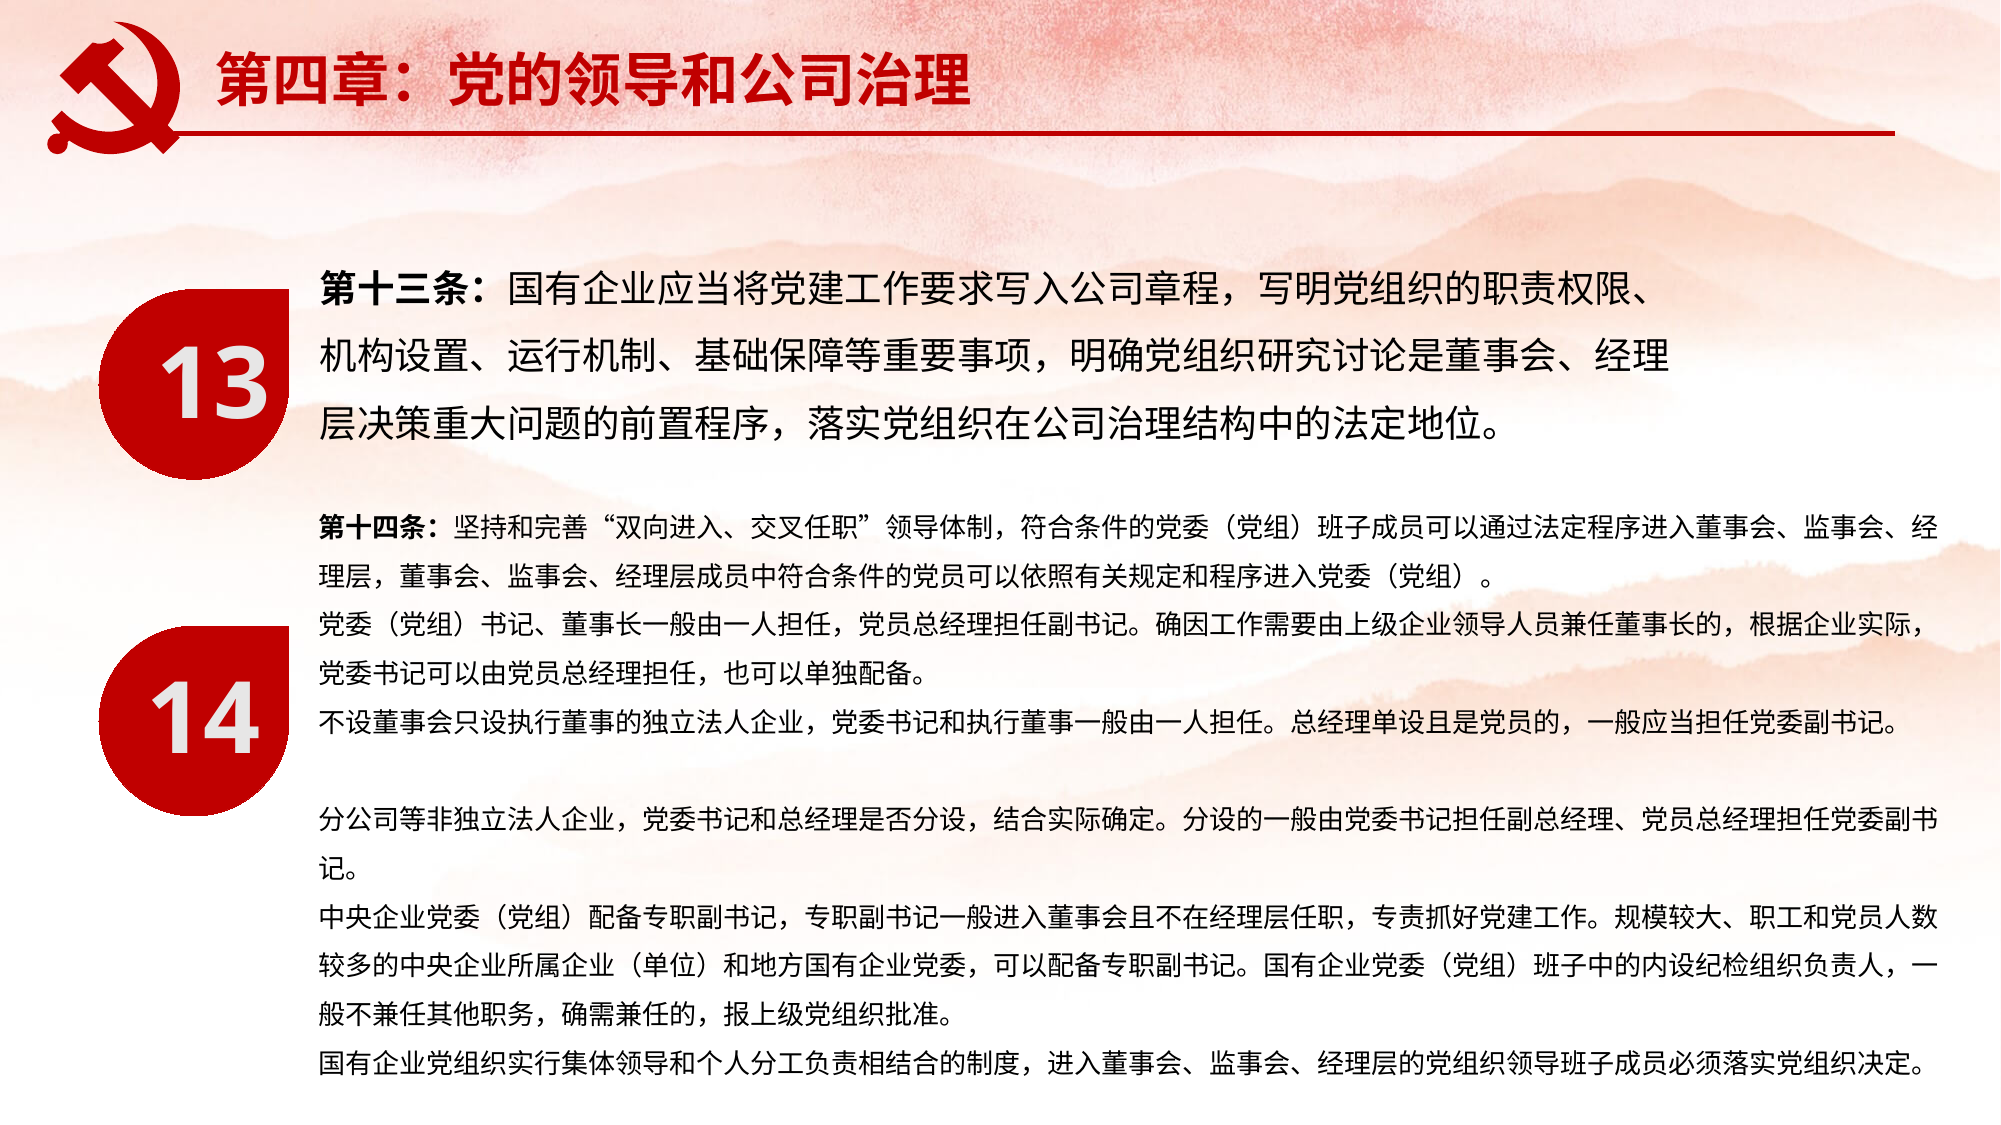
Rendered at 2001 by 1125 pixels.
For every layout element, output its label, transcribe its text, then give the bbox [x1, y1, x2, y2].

text_box [47, 21, 180, 155]
text_box 第四章：党的领导和公司治理 [199, 35, 1022, 133]
text_box 14 [132, 645, 303, 781]
text_box [98, 649, 268, 816]
text_box 第四章：党的领导和公司治理 [199, 134, 1022, 191]
text_box 第十三条：国有企业应当将党建工作要求写入公司章程，写明党组织的职责权限、机构设置、运行机制、基础保障等重要事项，明确党组织研究讨论是董事会、经理层决策重大问题的前置程序，落实党组织在公司治理结构中的法定地位。 [304, 234, 1696, 452]
text_box [137, 626, 289, 645]
text_box [98, 289, 289, 480]
text_box 第十四条：坚持和完善“双向进入、交叉任职”领导体制，符合条件的党委（党组）班子成员可以通过法定程序进入董事会、监事会、经理层，董事会、监事会、经理层成员中符合条件的党员可以依照有关规定和程序进入党委（党组）。 党委（党组）书记、董事长一般由一人担任，党员总经理担任副书记。确因工作需要由上级企业领导人员兼任董事长的，根据企业实际，党委书记可以由党员总经理担任，也可以单独配备。 不设董事会只设执行董事的独立法人企业，党委书记和执行董事一般由一人担任。总经理单设且是党员的，一般应当担任党委副书记。 分公司等非独立法人企业，党委书记和总经理是否分设，结合实际确定。分设的一般由党委书记担任副总经理、党员总经理担任党委副书记。 中央企业党委（党组）配备专职副书记，专职副书记一般进入董事会且不在经理层任职，专责抓好党建工作。规模较大、职工和党员人数较多的中央企业所属企业（单位）和地方国有企业党委，可以配备专职副书记。国有企业党委（党组）班子中的内设纪检组织负责人，一般不兼任其他职务，确需兼任的，报上级党组织批准。 国有企业党组织实行集体领导和个人分工负责相结合的制度，进入董事会、监事会、经理层的党组织领导班子成员必须落实党组织决定。 [303, 486, 1954, 1086]
text_box 13 [142, 310, 287, 446]
picture [0, 0, 2001, 1125]
